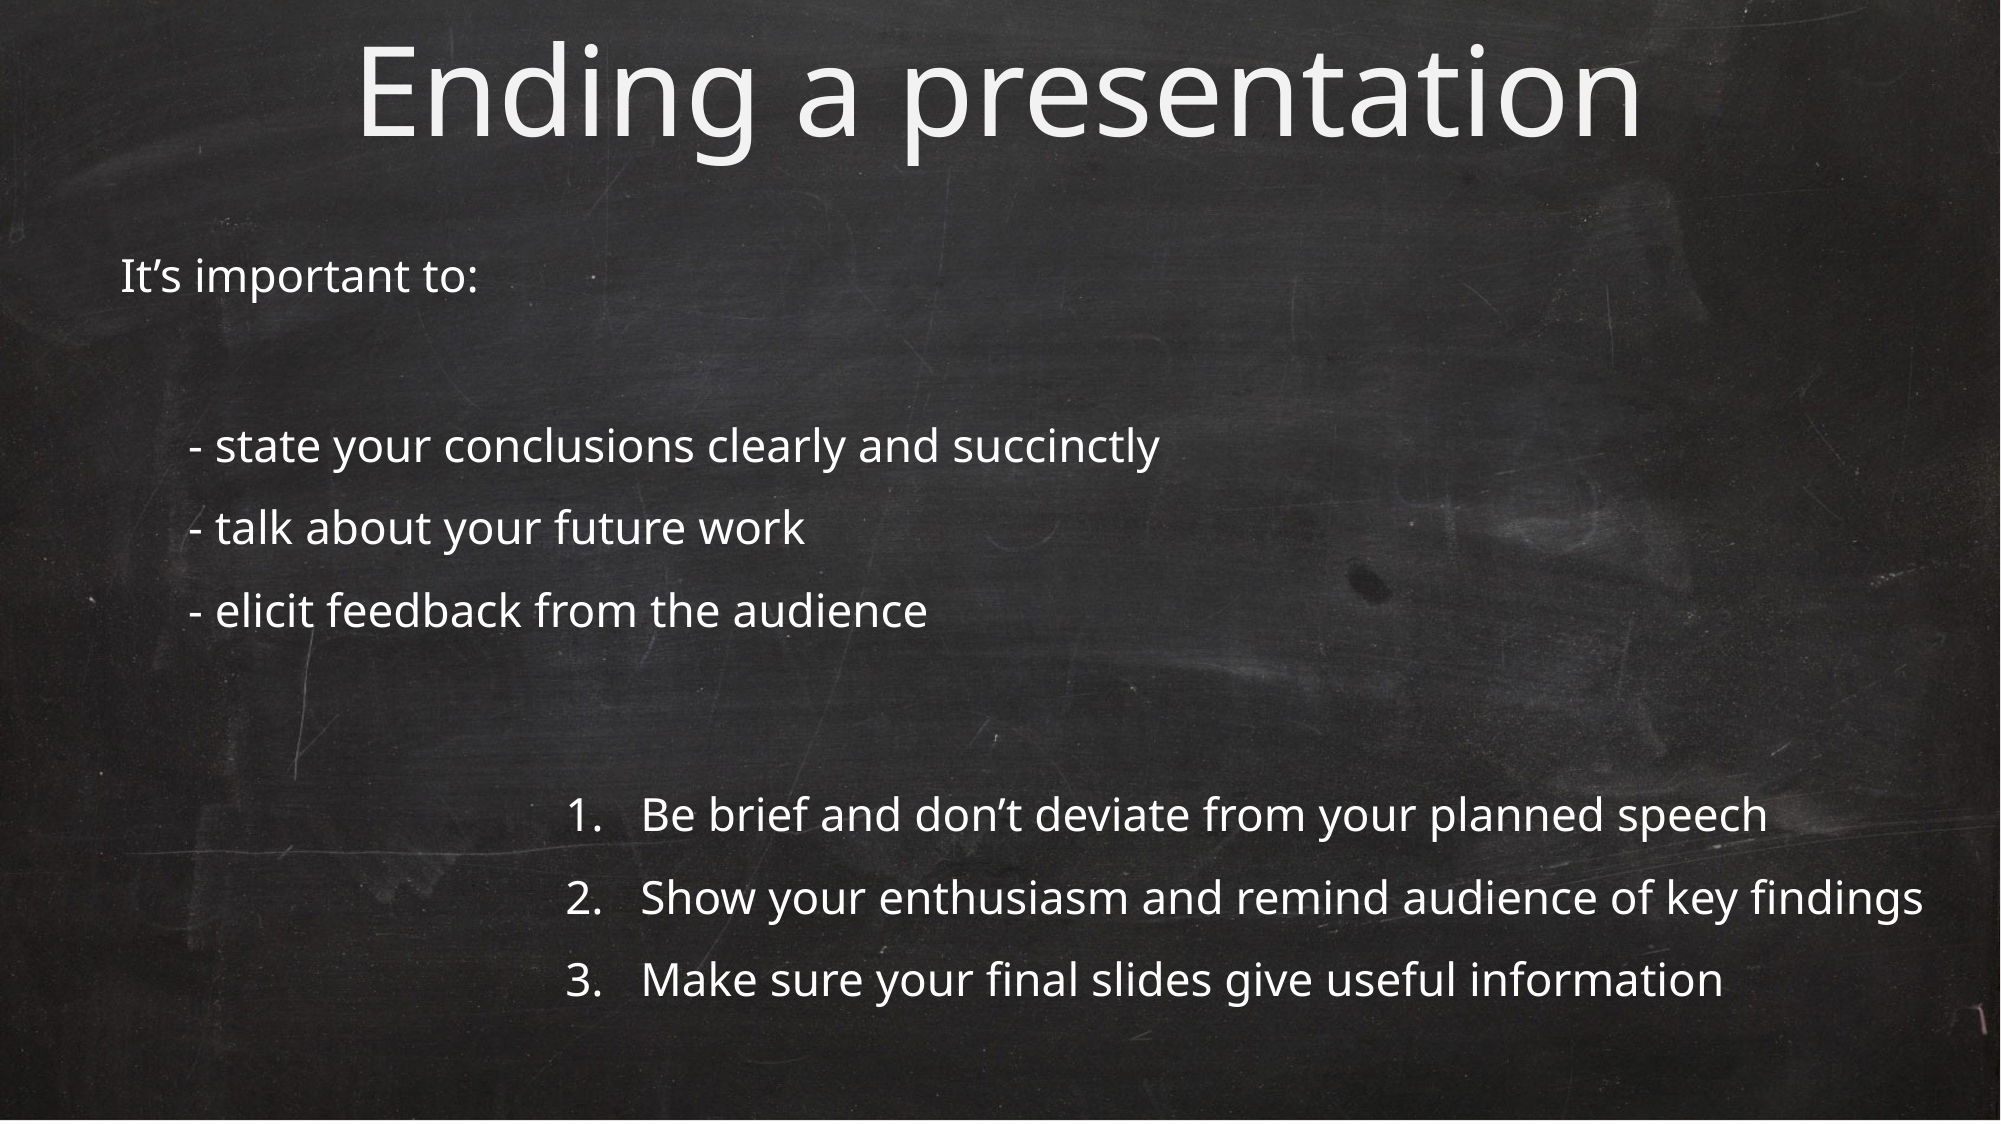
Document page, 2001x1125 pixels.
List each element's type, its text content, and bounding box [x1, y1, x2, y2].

text_box - state your conclusions clearly and succinctly - talk about your future work - elicit feedback from the audience [173, 381, 1591, 644]
picture [0, 0, 2001, 1125]
title Ending a presentation [60, 3, 1940, 172]
text_box Be brief and don’t deviate from your planned speech Show your enthusiasm and remind audience of key findings Make sure your final slides give useful information [550, 751, 1968, 1014]
text_box It’s important to: [105, 238, 1175, 309]
